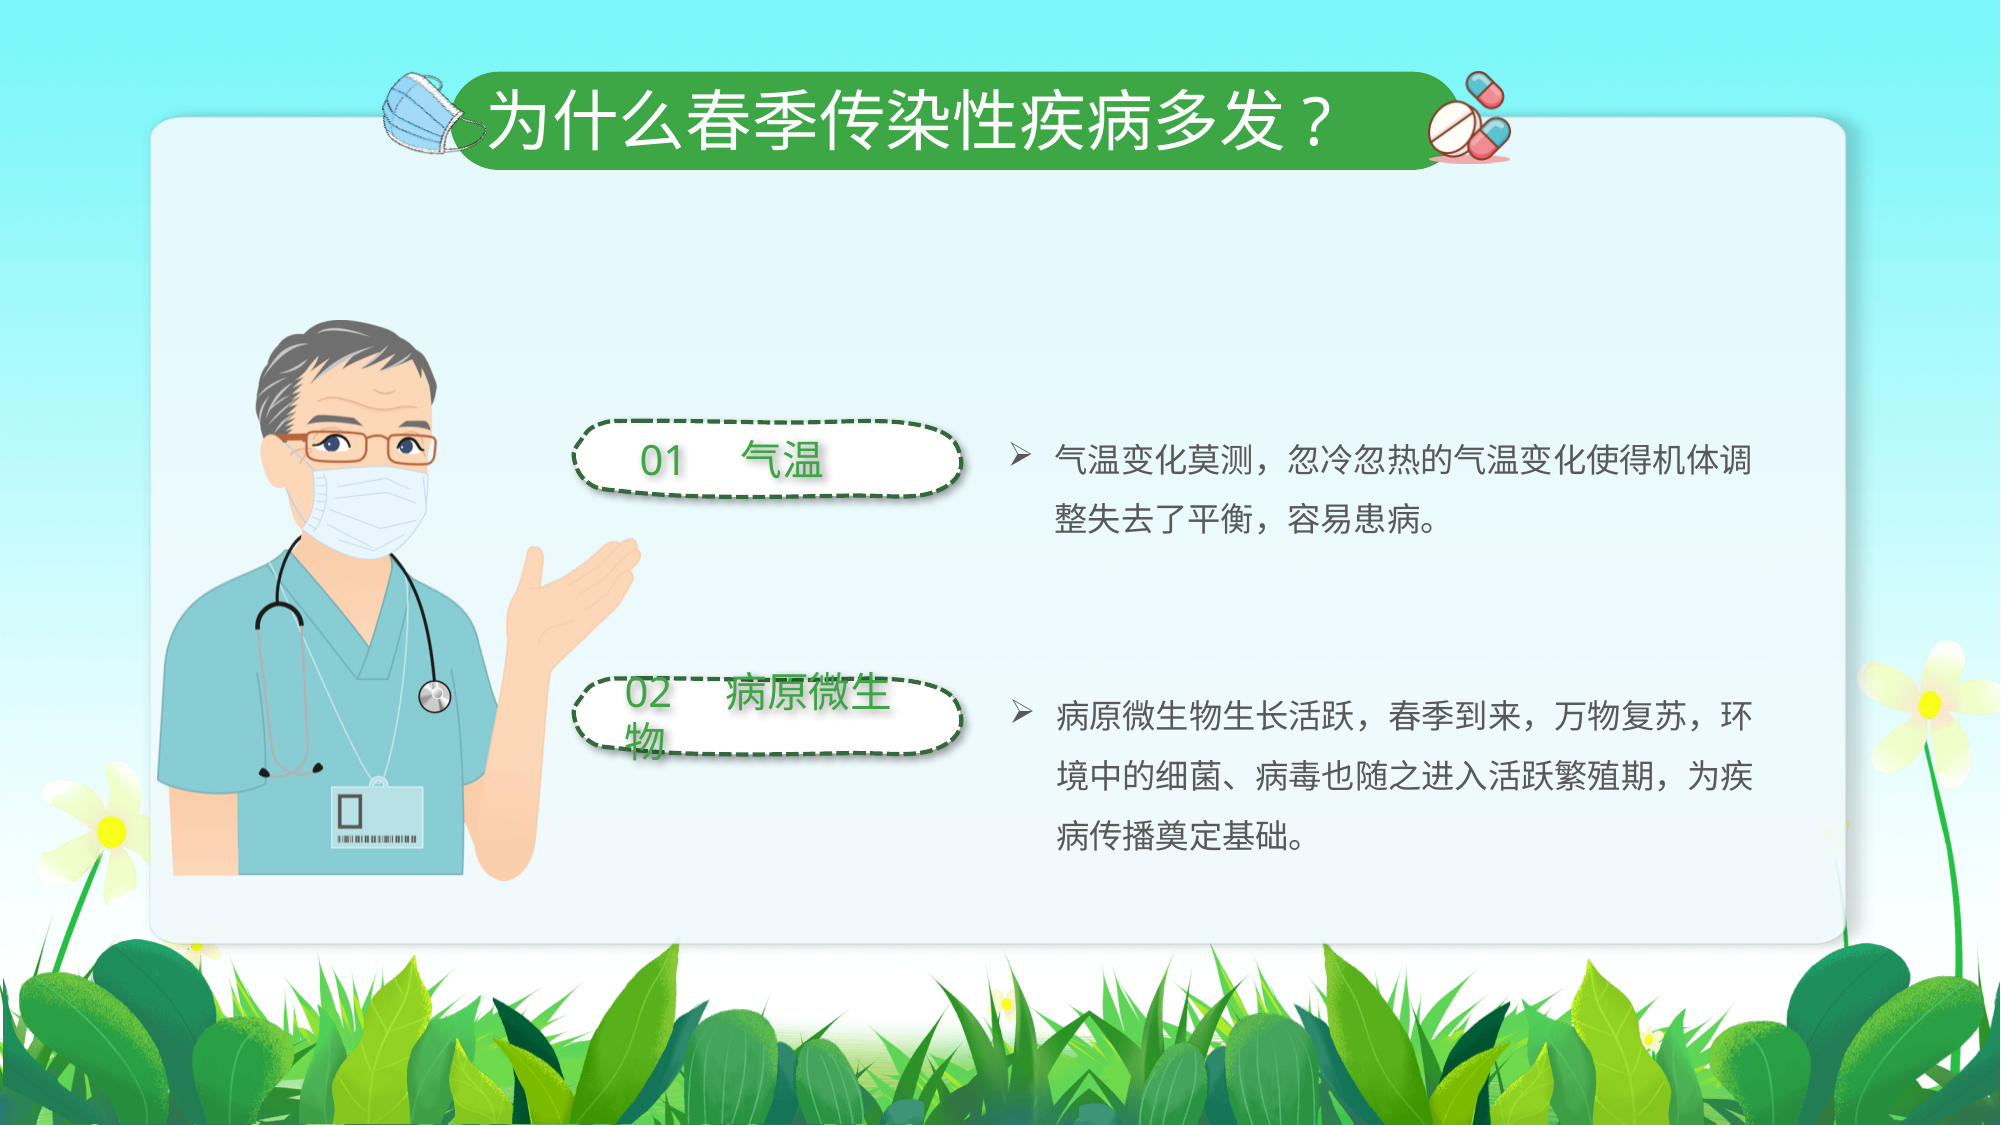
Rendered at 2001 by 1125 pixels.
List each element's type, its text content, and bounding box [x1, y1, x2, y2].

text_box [359, 51, 1511, 188]
text_box 病原微生物生长活跃，春季到来，万物复苏，环境中的细菌、病毒也随之进入活跃繁殖期，为疾病传播奠定基础。 [994, 668, 1800, 863]
text_box 02 病原微生物 [641, 677, 949, 755]
text_box 气温变化莫测，忽冷忽热的气温变化使得机体调整失去了平衡，容易患病。 [993, 411, 1799, 546]
text_box 01 气温 [641, 420, 963, 498]
picture [0, 0, 2001, 1125]
